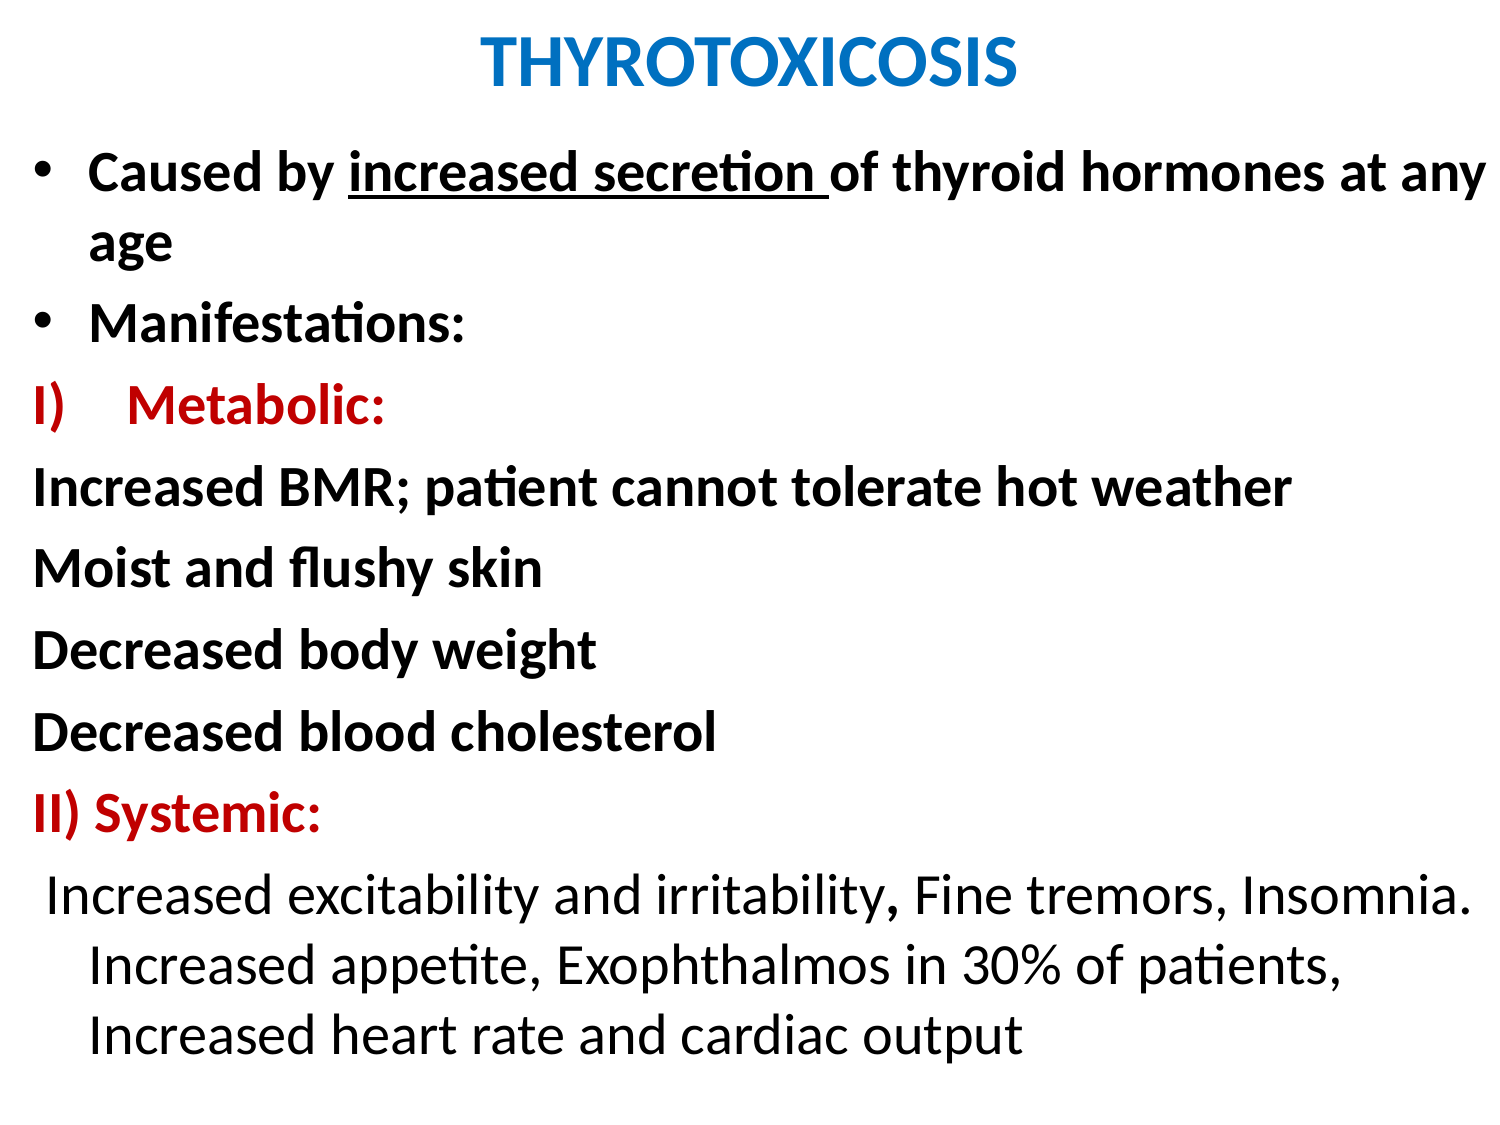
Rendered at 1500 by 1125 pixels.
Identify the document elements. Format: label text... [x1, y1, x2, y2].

title THYROTOXICOSIS [75, 0, 1425, 114]
list Caused by increased secretion of thyroid hormones at any age Manifestations: Metabolic: Increased BMR; patient cannot tolerate hot weather Moist and flushy skin Decreased body weight Decreased blood cholesterol II) Systemic: Increased excitability and irritability, Fine tremors, Insomnia. Increased appetite, Exophthalmos in 30% of patients, Increased heart rate and cardiac output [17, 125, 1500, 1075]
